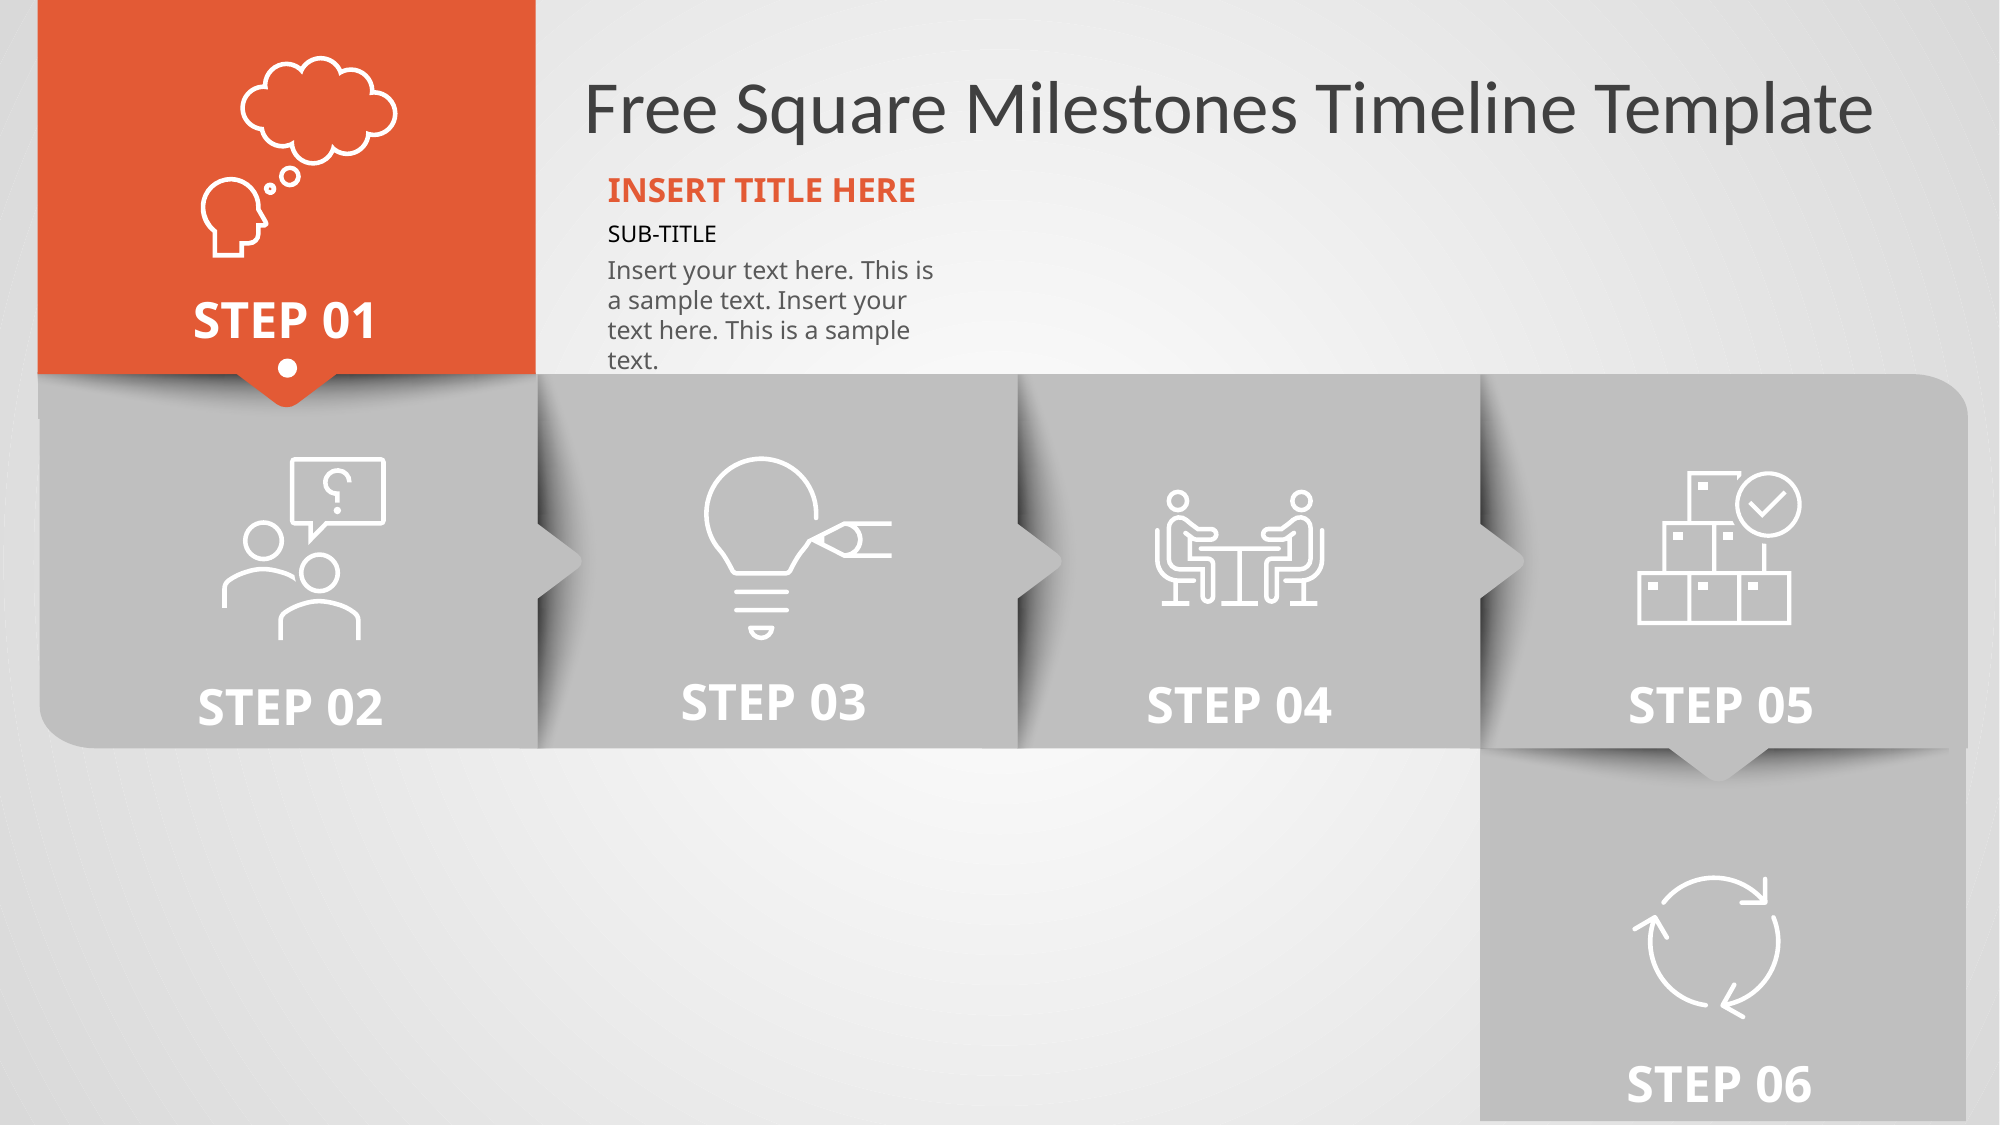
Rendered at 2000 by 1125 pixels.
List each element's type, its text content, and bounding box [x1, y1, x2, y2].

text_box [37, 0, 536, 420]
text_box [1081, 373, 1543, 749]
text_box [703, 456, 892, 641]
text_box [39, 373, 601, 749]
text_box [194, 438, 415, 659]
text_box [1632, 875, 1781, 1020]
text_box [1469, 373, 1968, 792]
text_box [1478, 800, 1968, 1123]
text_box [601, 373, 1081, 749]
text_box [1129, 438, 1350, 659]
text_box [592, 161, 967, 354]
text_box STEP 06 [1527, 1044, 1912, 1120]
title Free Square Milestones Timeline Template [584, 45, 1913, 162]
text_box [200, 55, 398, 258]
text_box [1637, 470, 1802, 626]
